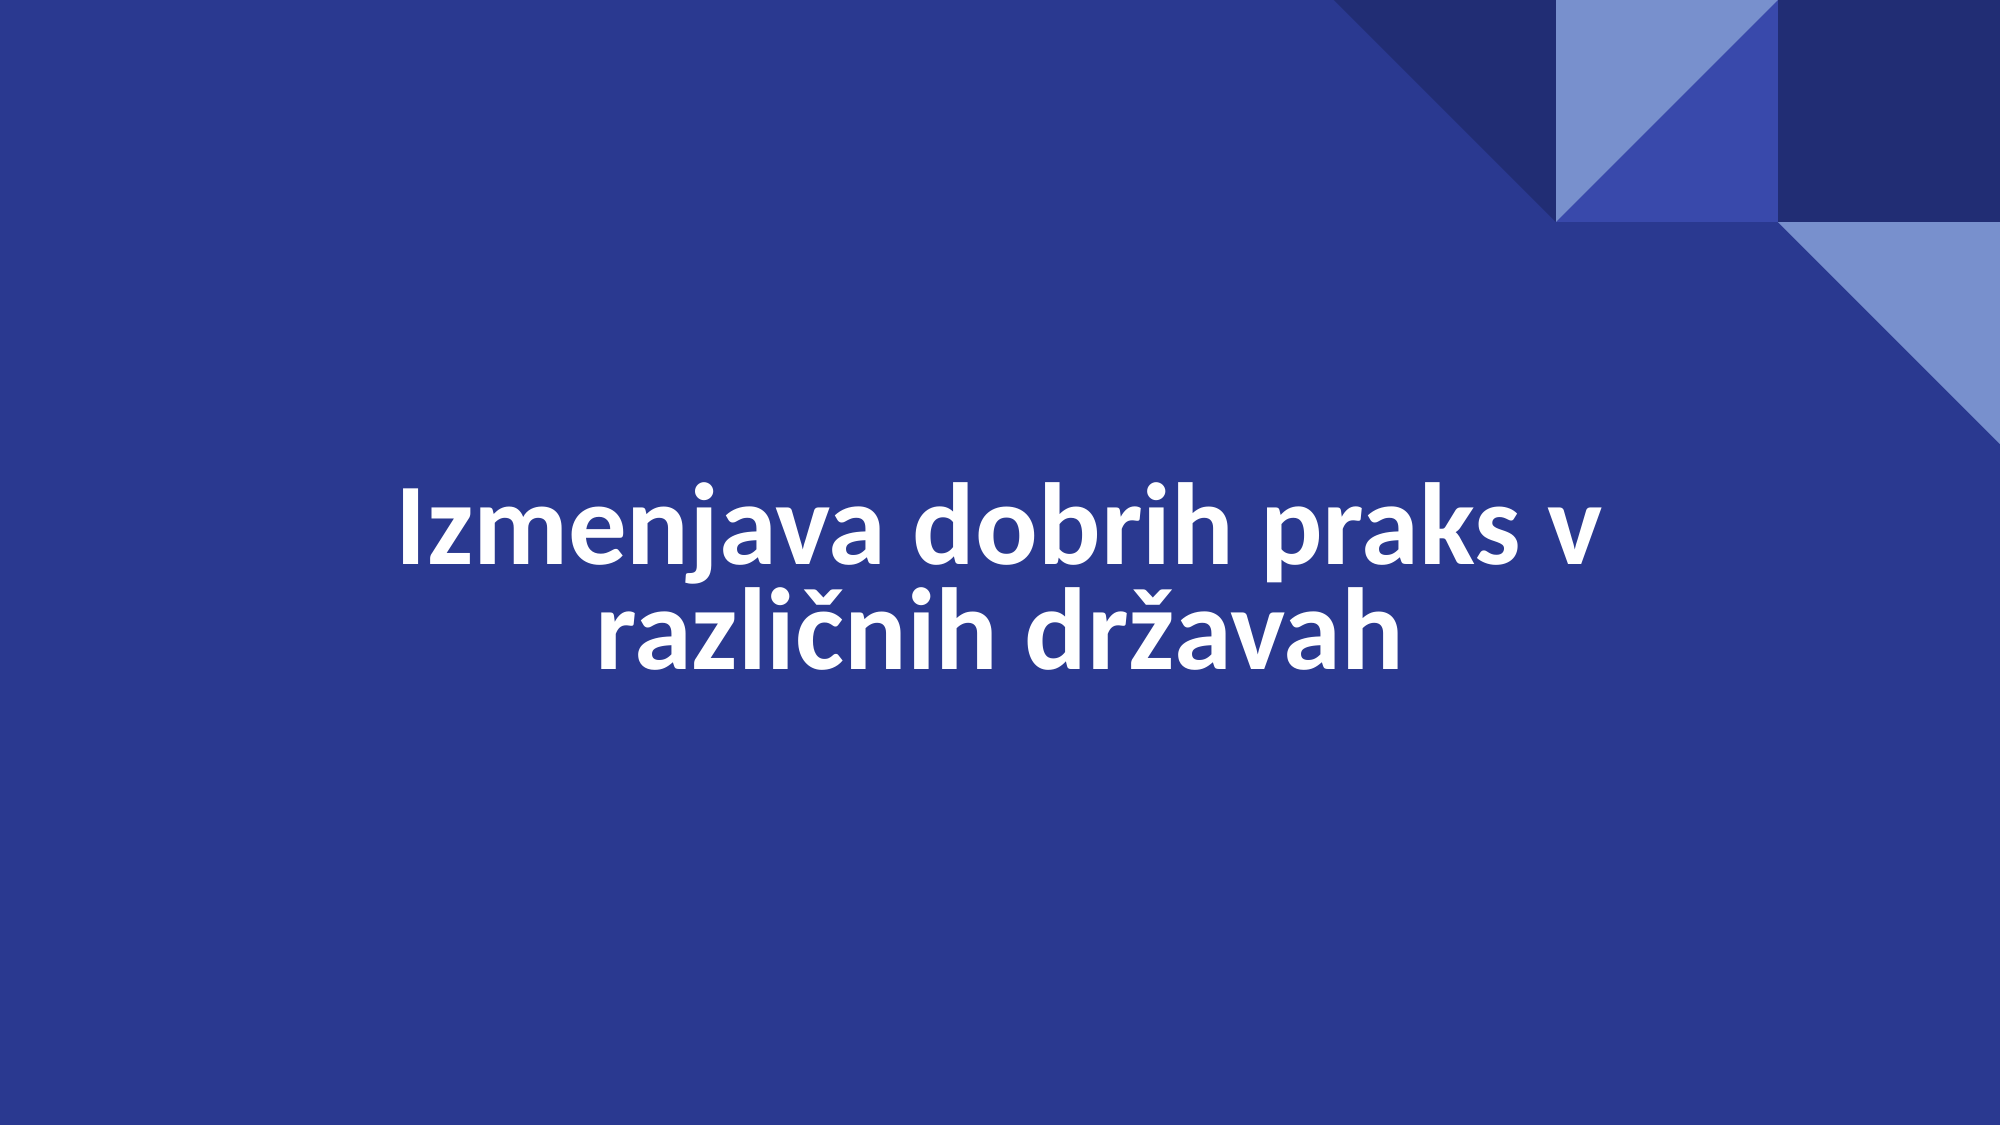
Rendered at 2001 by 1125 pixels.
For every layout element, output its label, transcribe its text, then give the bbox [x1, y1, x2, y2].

title Izmenjava dobrih praks v različnih državah [249, 363, 1750, 699]
